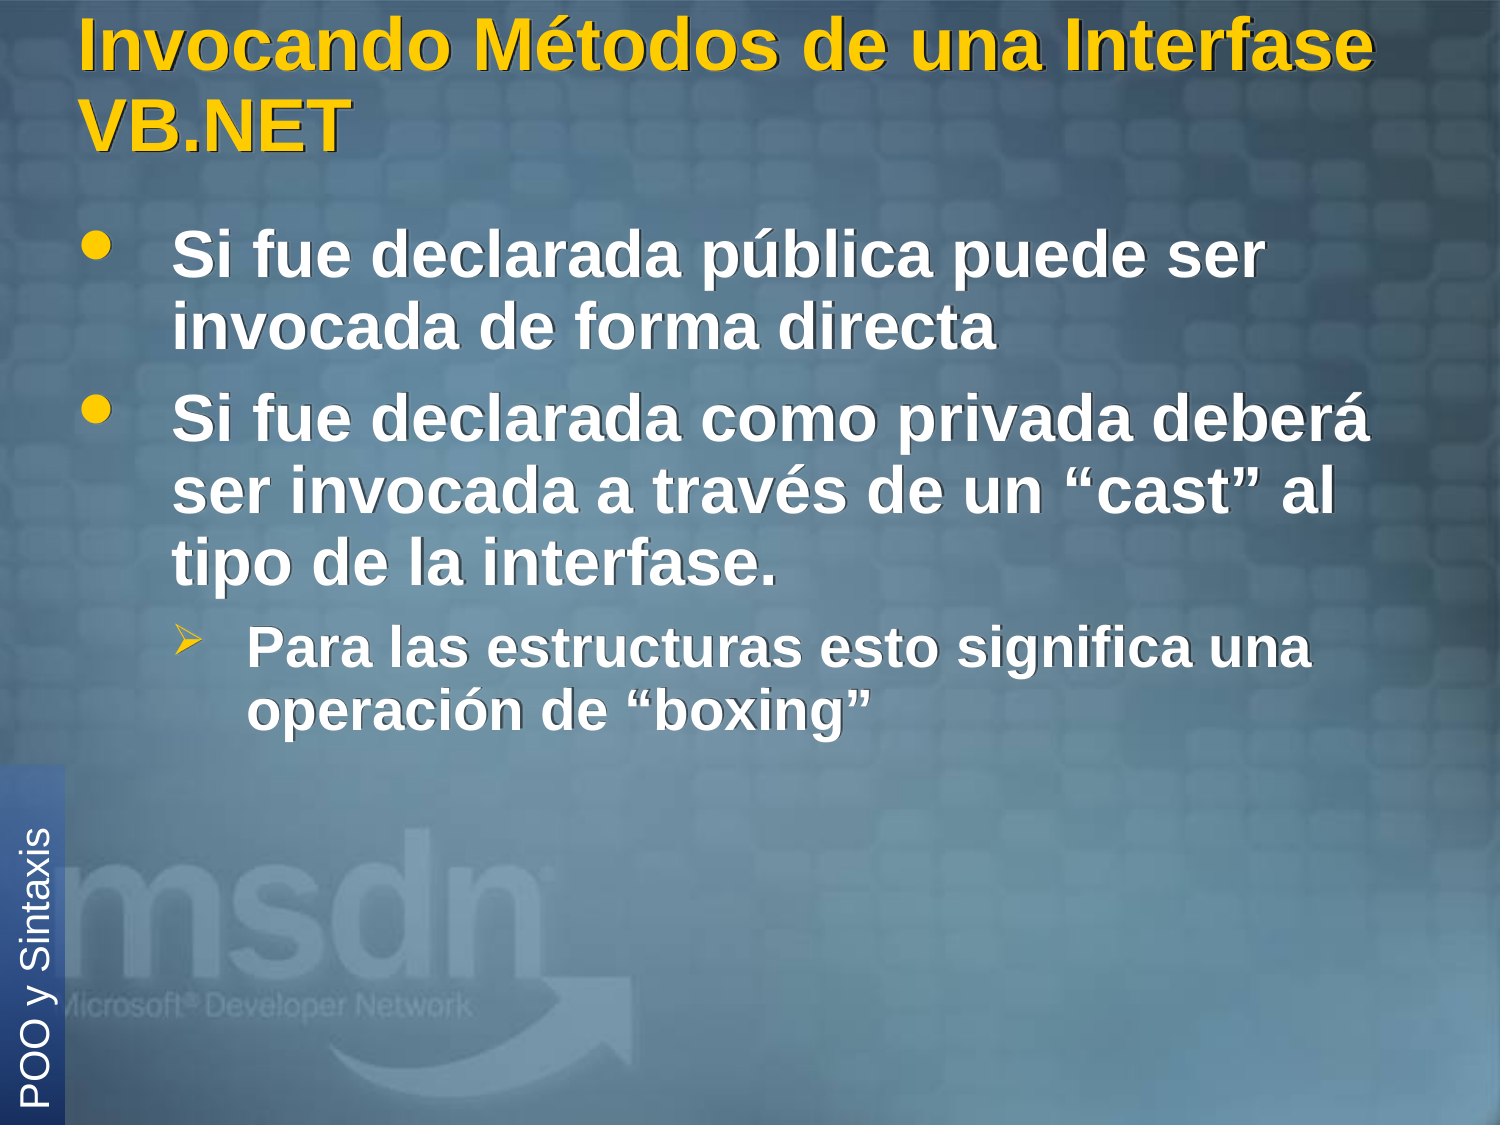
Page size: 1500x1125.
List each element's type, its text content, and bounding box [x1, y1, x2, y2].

picture [0, 0, 1500, 1125]
list Si fue declarada pública puede ser invocada de forma directa Si fue declarada como privada deberá ser invocada a través de un “cast” al tipo de la interfase. Para las estructuras esto significa una operación de “boxing” [62, 212, 1413, 937]
title Invocando Métodos de una Interfase VB.NET [62, 107, 1440, 175]
text_box POO y Sintaxis [0, 765, 65, 1125]
